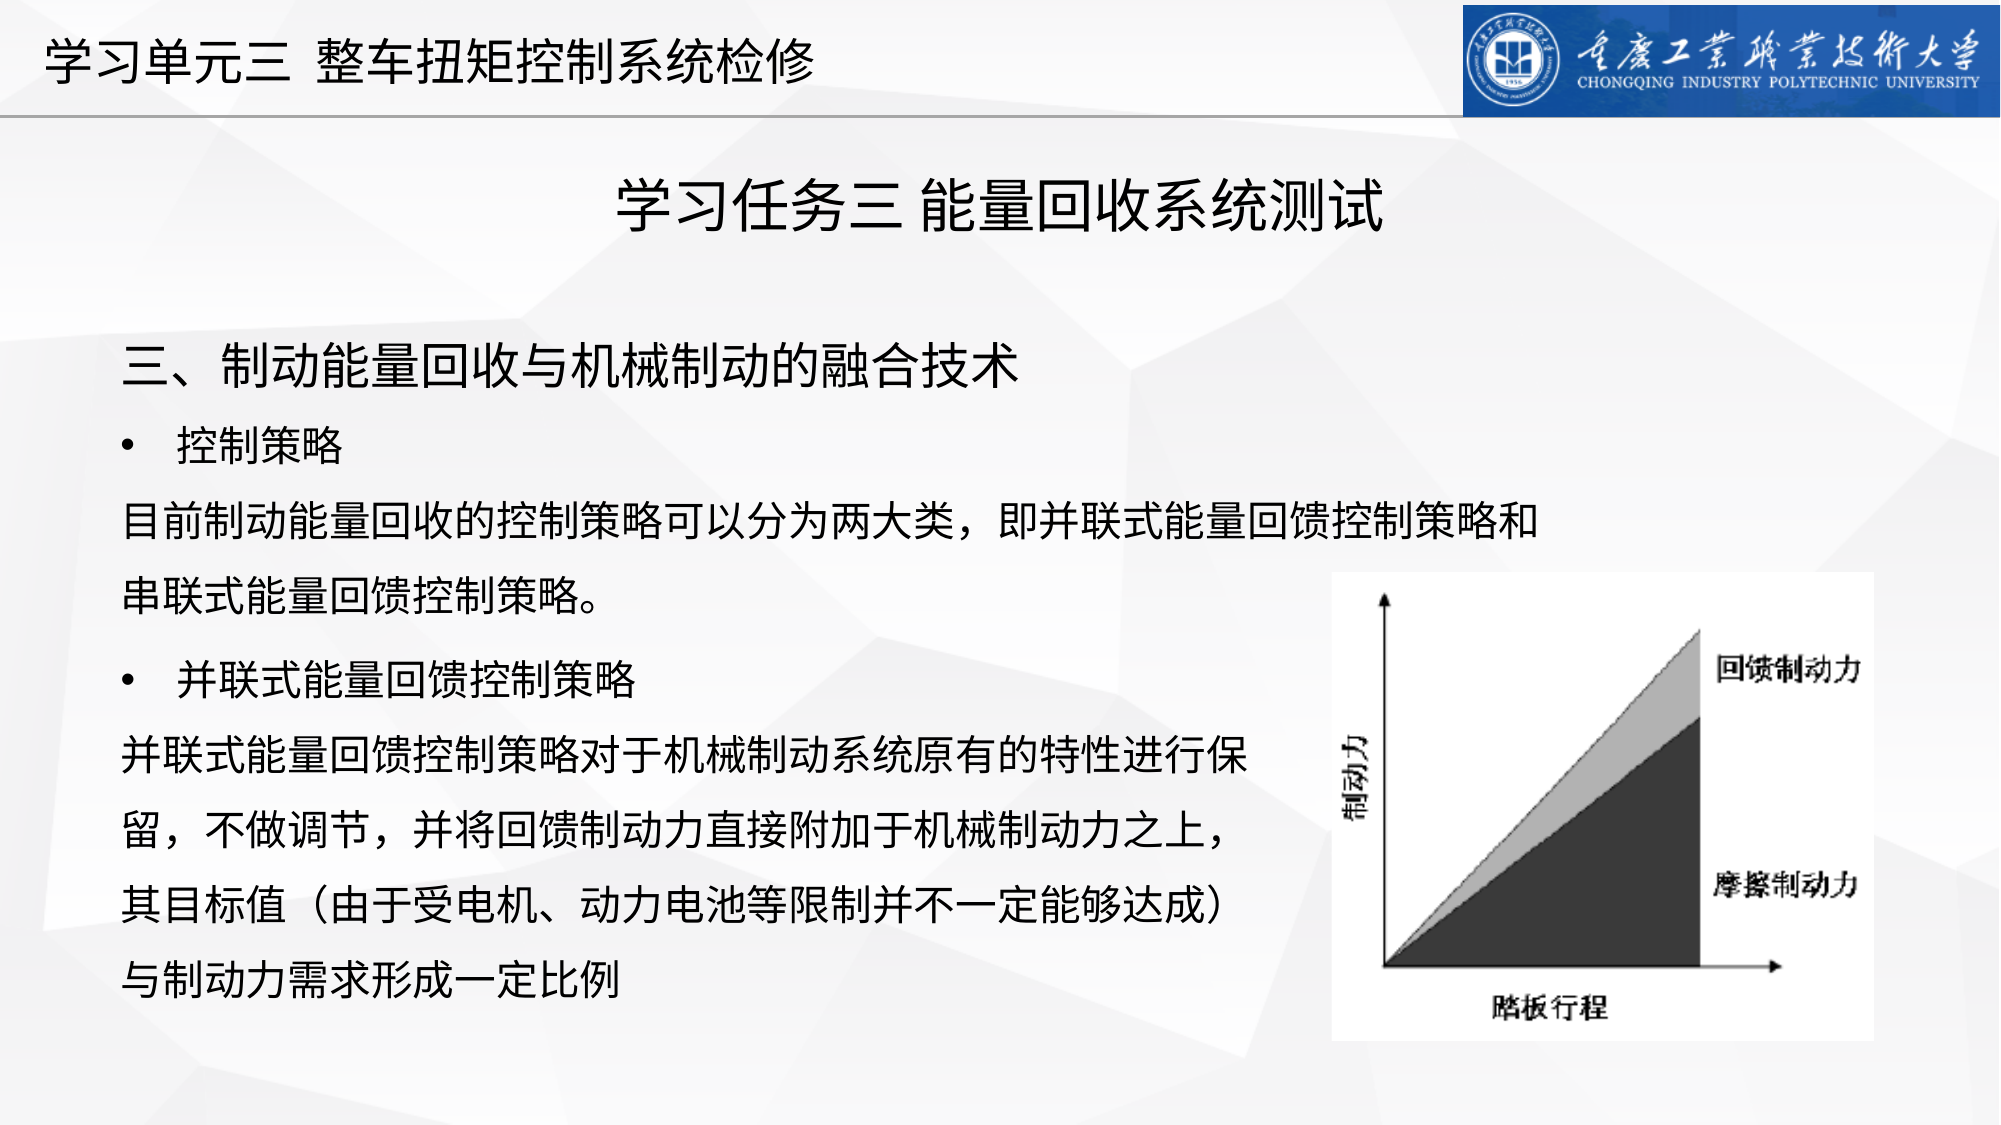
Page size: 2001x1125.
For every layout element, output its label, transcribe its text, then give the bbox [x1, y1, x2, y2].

picture [0, 118, 1999, 1125]
text_box 学习任务三 能量回收系统测试 [433, 161, 1567, 247]
text_box 并联式能量回馈控制策略 并联式能量回馈控制策略对于机械制动系统原有的特性进行保留，不做调节，并将回馈制动力直接附加于机械制动力之上，其目标值（由于受电机、动力电池等限制并不一定能够达成）与制动力需求形成一定比例 [105, 621, 1270, 1012]
picture [0, 0, 2001, 117]
text_box 三、制动能量回收与机械制动的融合技术 控制策略 目前制动能量回收的控制策略可以分为两大类，即并联式能量回馈控制策略和串联式能量回馈控制策略。 [105, 297, 1567, 627]
